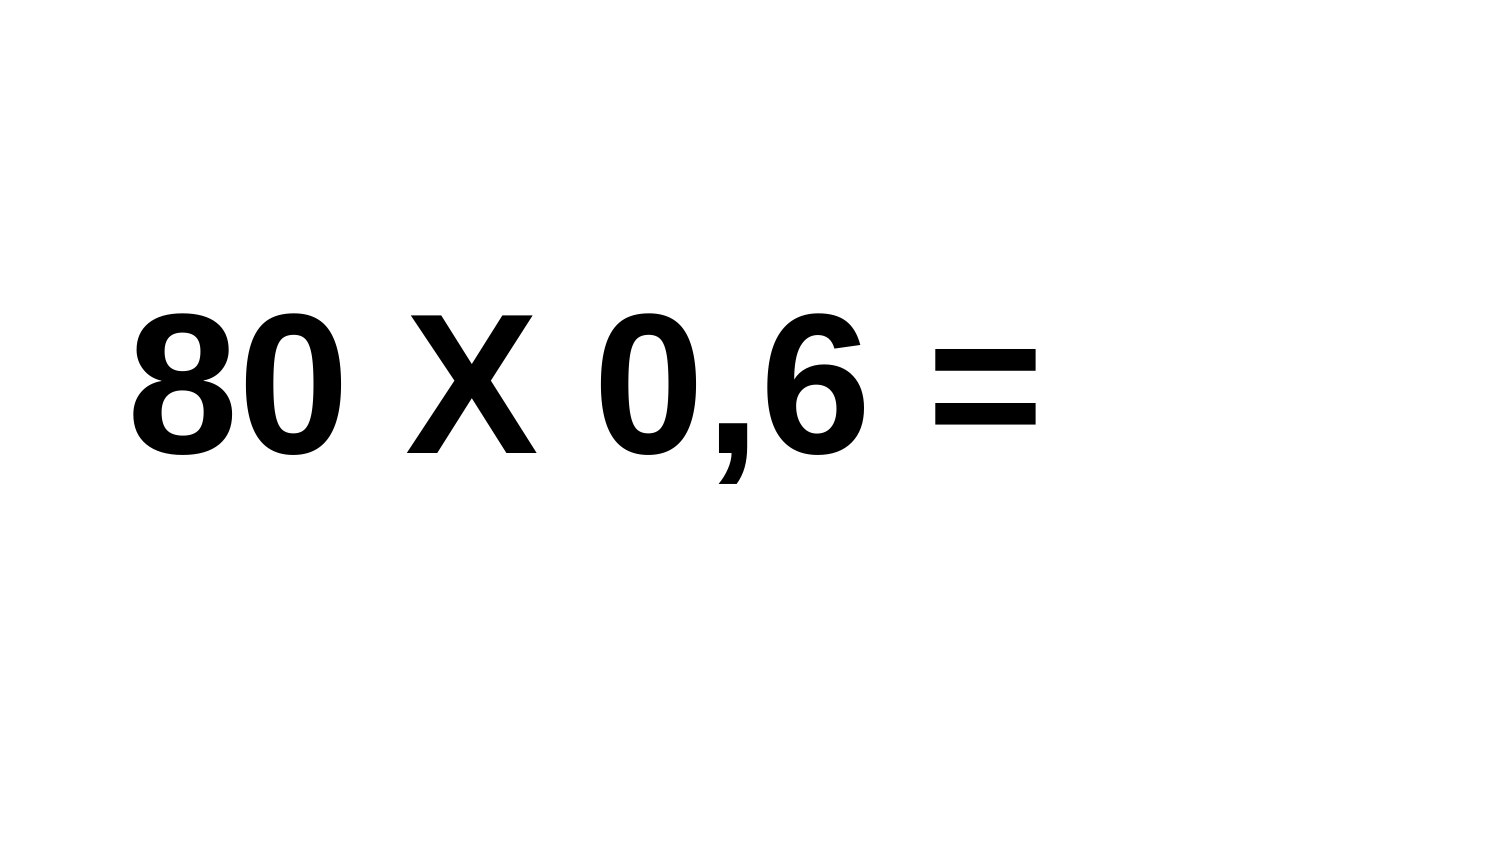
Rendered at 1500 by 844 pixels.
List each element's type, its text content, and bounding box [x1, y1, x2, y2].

text_box 80 X 0,6 = [112, 318, 1388, 509]
